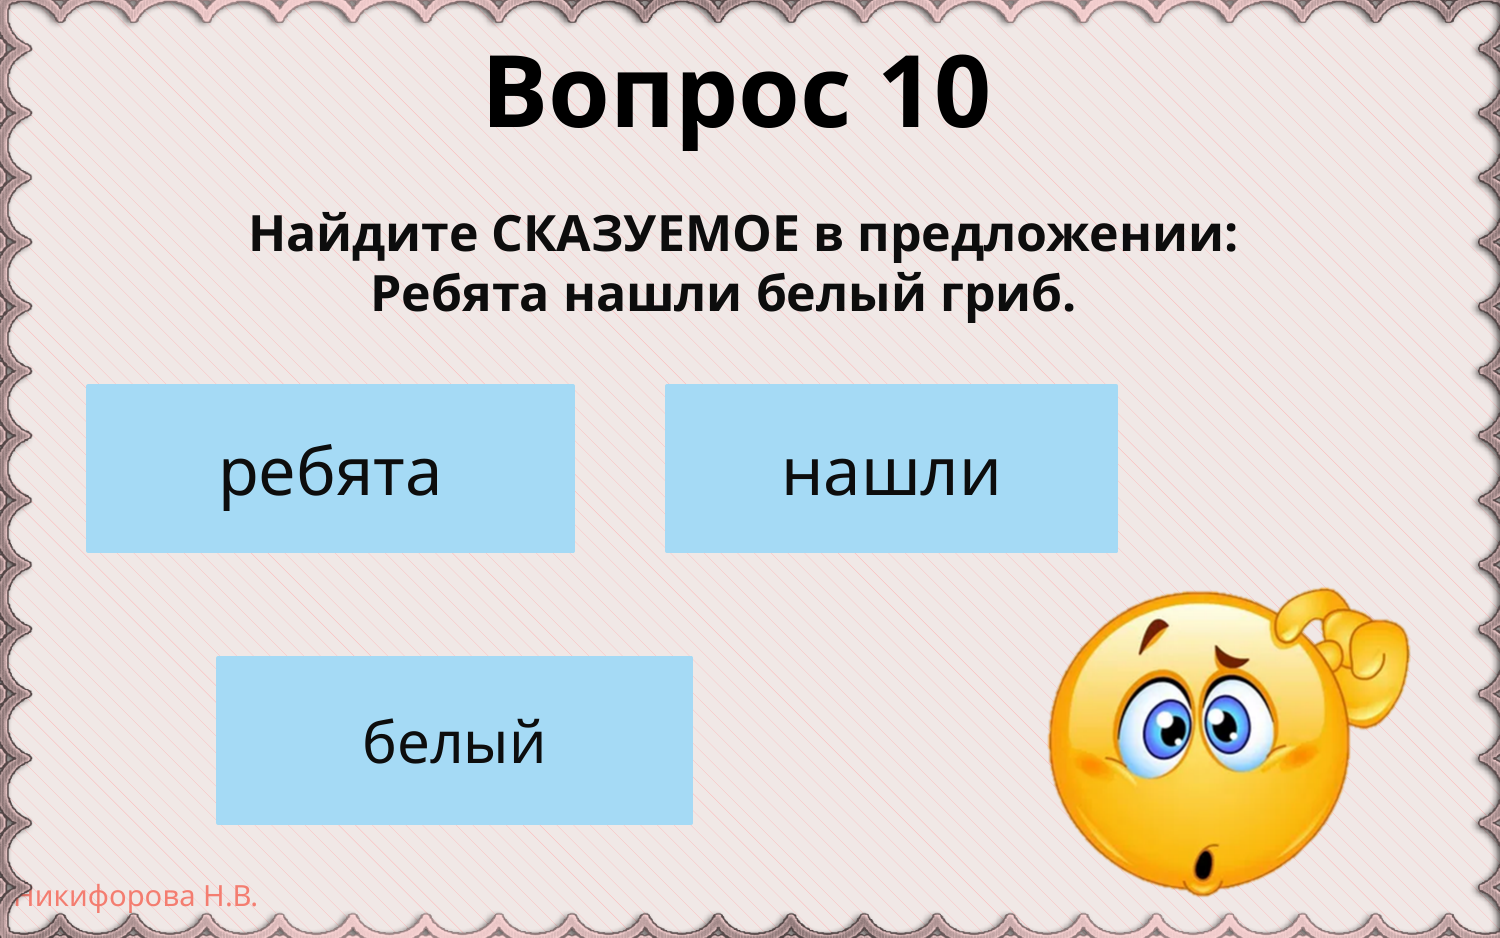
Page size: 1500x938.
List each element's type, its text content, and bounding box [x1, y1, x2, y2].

text_box белый [216, 656, 693, 825]
text_box нашли [665, 384, 1118, 553]
text_box Вопрос 10 [135, 19, 1365, 155]
text_box ребята [86, 384, 575, 553]
picture [892, 528, 1500, 937]
text_box Найдите СКАЗУЕМОЕ в предложении: Ребята нашли белый гриб. [53, 194, 1447, 330]
